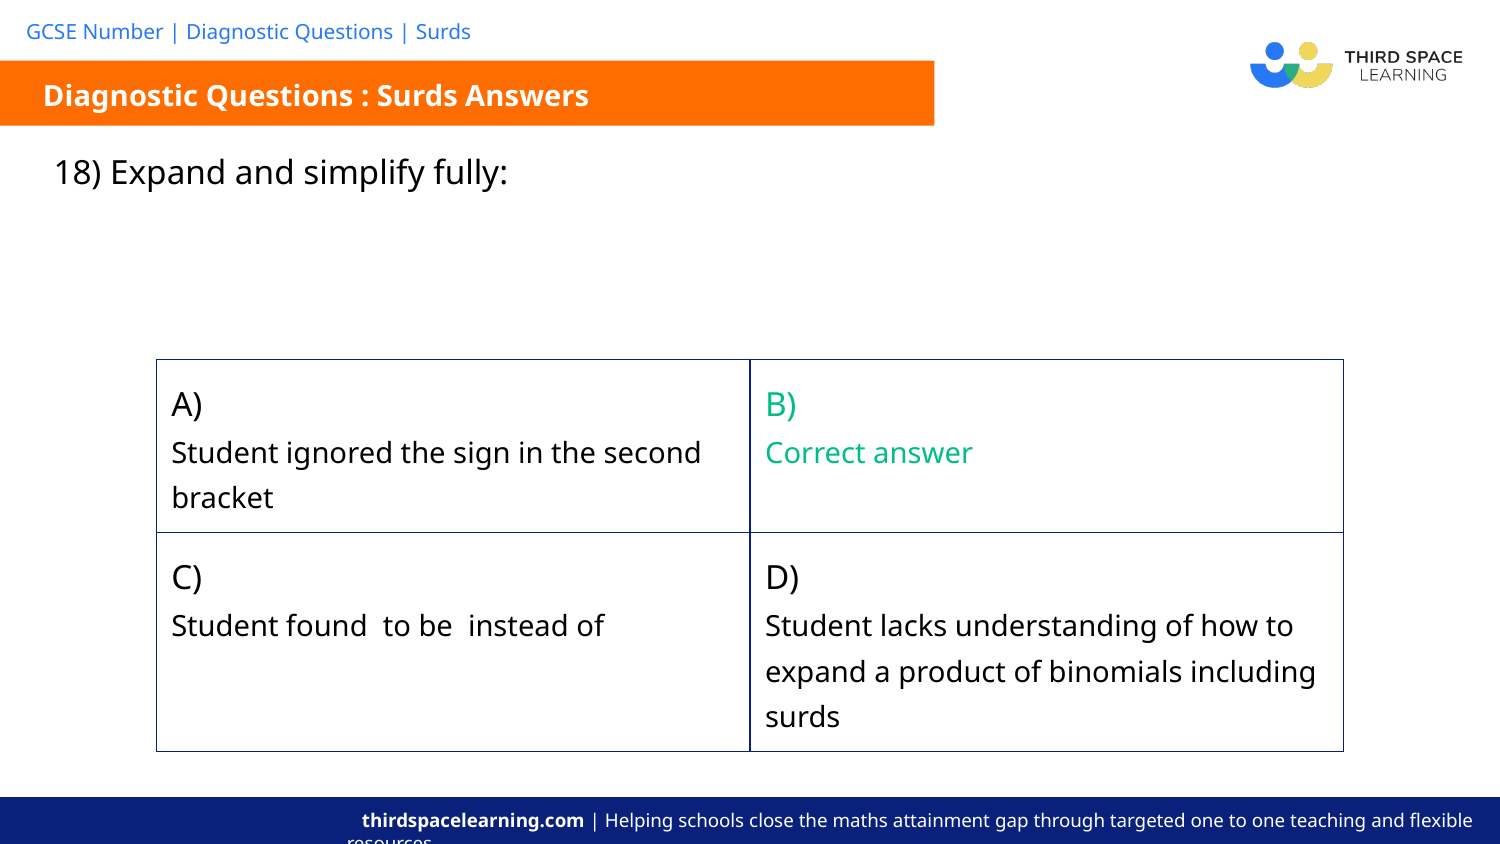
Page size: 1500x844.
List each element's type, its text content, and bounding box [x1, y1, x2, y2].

picture [1250, 33, 1465, 99]
text_box Diagnostic Questions : Surds Answers [27, 61, 778, 127]
